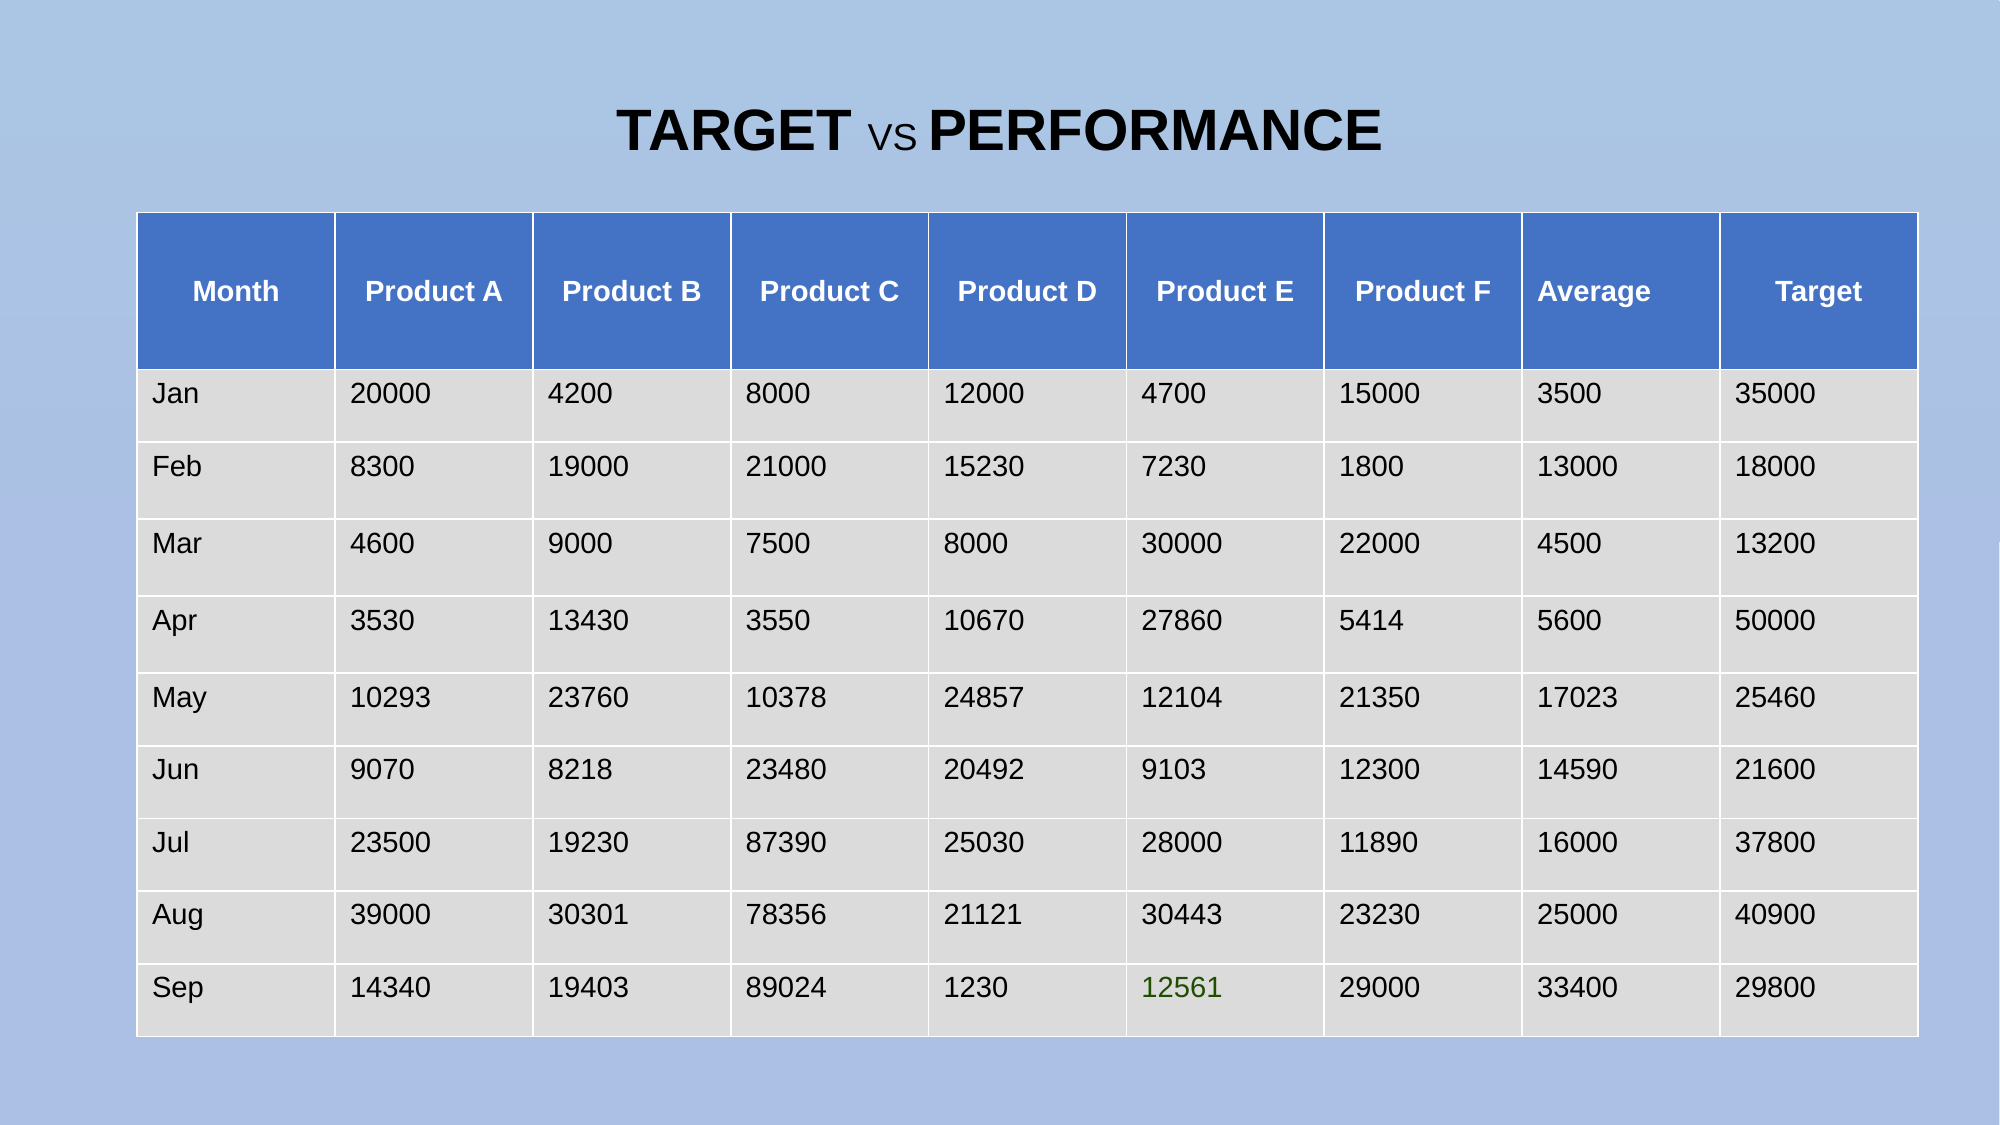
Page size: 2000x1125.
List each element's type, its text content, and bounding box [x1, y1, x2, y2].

table_cell 25460 [1721, 674, 1917, 745]
table_cell 12000 [929, 370, 1126, 441]
table_cell Aug [138, 892, 334, 963]
table_cell 8000 [732, 370, 928, 441]
table_cell 10293 [336, 674, 532, 745]
table_cell 37800 [1721, 819, 1917, 890]
table_cell Jul [138, 819, 334, 890]
table_cell 30301 [534, 892, 730, 963]
table_cell 19230 [534, 819, 730, 890]
table_cell 27860 [1127, 597, 1323, 672]
table_cell 21000 [732, 443, 928, 518]
table_cell 4500 [1523, 520, 1719, 595]
table_cell 78356 [732, 892, 928, 963]
table_cell 39000 [336, 892, 532, 963]
table_cell 1800 [1325, 443, 1521, 518]
table_cell 5600 [1523, 597, 1719, 672]
table_cell Feb [138, 443, 334, 518]
table_header Product D [929, 213, 1126, 369]
table_cell 23500 [336, 819, 532, 890]
table_cell 25030 [929, 819, 1126, 890]
table_header Average [1523, 213, 1719, 369]
table_cell 8218 [534, 747, 730, 818]
table_cell 20492 [929, 747, 1126, 818]
table_cell 20000 [336, 370, 532, 441]
table_cell 13200 [1721, 520, 1917, 595]
table_cell 13000 [1523, 443, 1719, 518]
table_cell 17023 [1523, 674, 1719, 745]
table_header Product C [732, 213, 928, 369]
table_cell 23760 [534, 674, 730, 745]
table_cell 18000 [1721, 443, 1917, 518]
title Target VS PERFORMANCE [175, 0, 1825, 212]
table_header Product B [534, 213, 730, 369]
table_cell 10378 [732, 674, 928, 745]
table_cell 87390 [732, 819, 928, 890]
table_cell 9000 [534, 520, 730, 595]
table_cell 21350 [1325, 674, 1521, 745]
table_cell 30000 [1127, 520, 1323, 595]
table_cell 9070 [336, 747, 532, 818]
table_cell 21121 [929, 892, 1126, 963]
table_cell 25000 [1523, 892, 1719, 963]
table_cell Mar [138, 520, 334, 595]
table_cell 29000 [1325, 965, 1521, 1036]
table_cell 1230 [929, 965, 1126, 1036]
table_cell 15000 [1325, 370, 1521, 441]
table_cell 9103 [1127, 747, 1323, 818]
table_cell 13430 [534, 597, 730, 672]
table_cell Sep [138, 965, 334, 1036]
table_cell 12104 [1127, 674, 1323, 745]
table_cell Apr [138, 597, 334, 672]
table_header Product E [1127, 213, 1323, 369]
table_cell 3500 [1523, 370, 1719, 441]
table_cell 16000 [1523, 819, 1719, 890]
table_cell 19403 [534, 965, 730, 1036]
table_cell 40900 [1721, 892, 1917, 963]
table_cell 14590 [1523, 747, 1719, 818]
table_cell 15230 [929, 443, 1126, 518]
table_cell 4200 [534, 370, 730, 441]
table_cell 21600 [1721, 747, 1917, 818]
table_cell 7230 [1127, 443, 1323, 518]
table_header Product F [1325, 213, 1521, 369]
table_cell 14340 [336, 965, 532, 1036]
table_cell 24857 [929, 674, 1126, 745]
table_cell 19000 [534, 443, 730, 518]
table_cell 33400 [1523, 965, 1719, 1036]
table_cell 29800 [1721, 965, 1917, 1036]
table_header Target [1721, 213, 1917, 369]
table_cell 12561 [1127, 965, 1323, 1036]
table_cell 11890 [1325, 819, 1521, 890]
table_cell 7500 [732, 520, 928, 595]
table_cell May [138, 674, 334, 745]
table_cell 28000 [1127, 819, 1323, 890]
table_cell 22000 [1325, 520, 1521, 595]
table_cell Jan [138, 370, 334, 441]
table_cell 89024 [732, 965, 928, 1036]
table_cell 5414 [1325, 597, 1521, 672]
table_cell 4600 [336, 520, 532, 595]
table_cell 3550 [732, 597, 928, 672]
table_cell 8300 [336, 443, 532, 518]
table_cell 50000 [1721, 597, 1917, 672]
table_header Product A [336, 213, 532, 369]
table_cell 10670 [929, 597, 1126, 672]
table_cell 12300 [1325, 747, 1521, 818]
table_cell 23230 [1325, 892, 1521, 963]
table_cell 8000 [929, 520, 1126, 595]
table_cell 3530 [336, 597, 532, 672]
table_header Month [138, 213, 334, 369]
table_cell 35000 [1721, 370, 1917, 441]
table_cell Jun [138, 747, 334, 818]
table_cell 30443 [1127, 892, 1323, 963]
table_cell 4700 [1127, 370, 1323, 441]
table_cell 23480 [732, 747, 928, 818]
